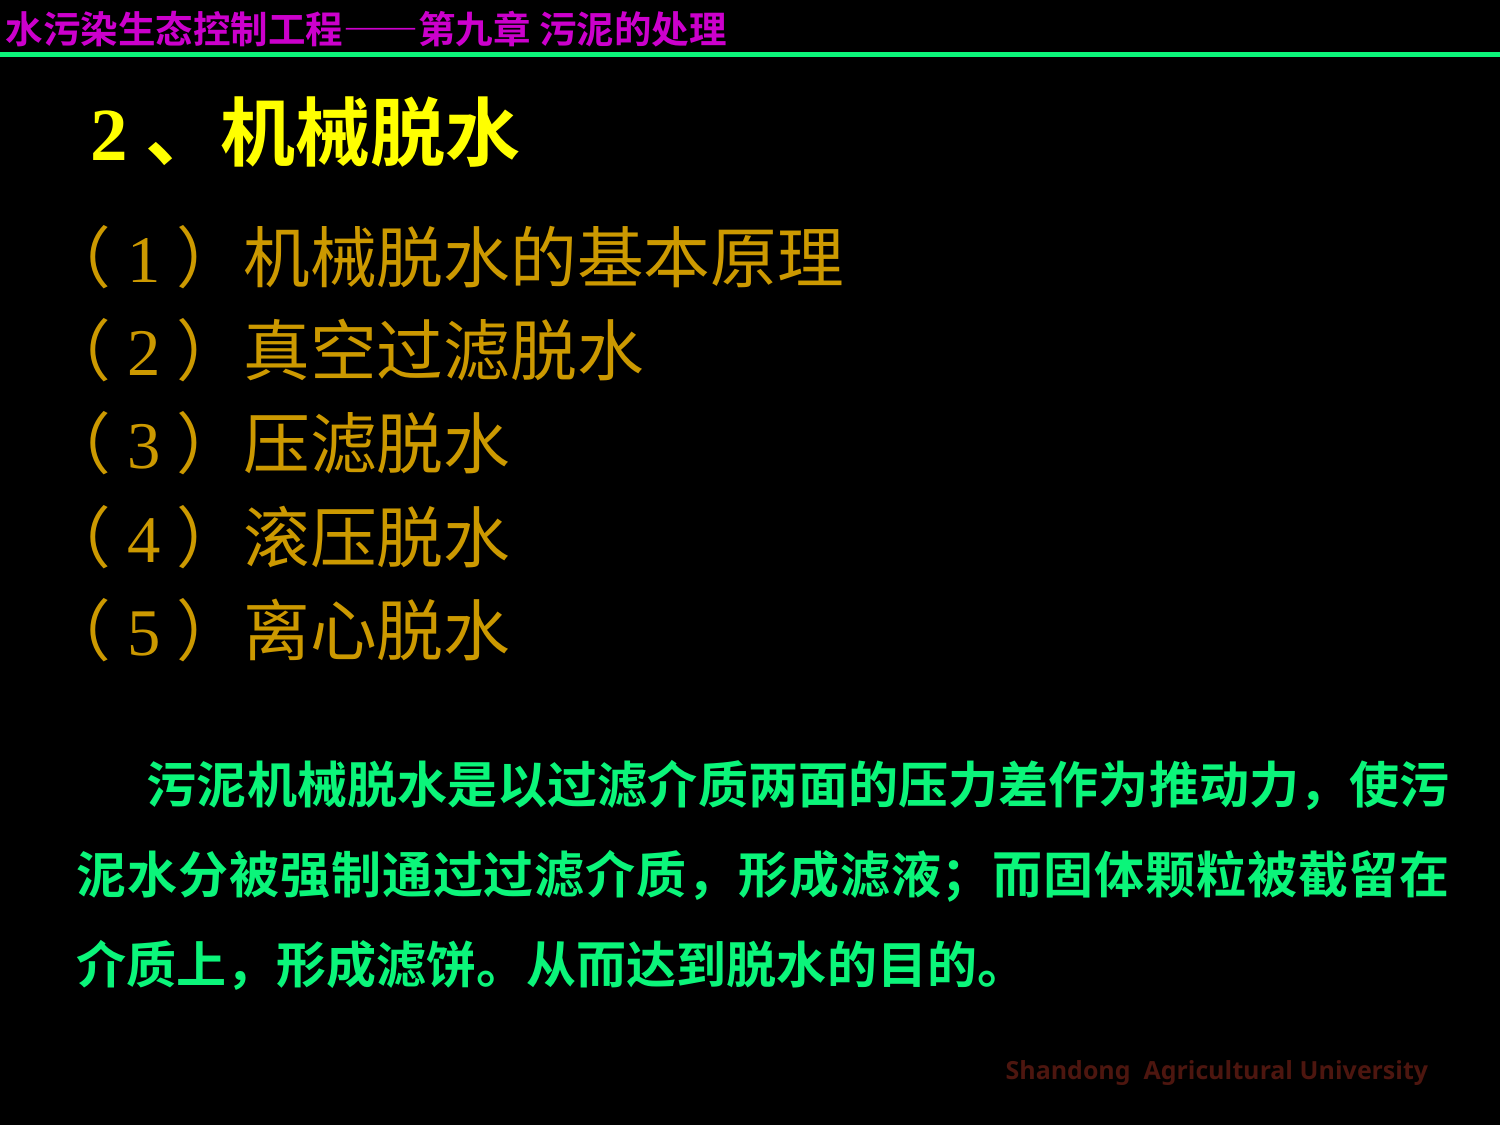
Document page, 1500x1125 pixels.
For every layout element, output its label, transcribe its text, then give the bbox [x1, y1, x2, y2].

text_box 污泥机械脱水是以过滤介质两面的压力差作为推动力，使污泥水分被强制通过过滤介质，形成滤液；而固体颗粒被截留在介质上，形成滤饼。从而达到脱水的目的。 [5, 715, 1465, 1001]
list （1）机械脱水的基本原理 （2）真空过滤脱水 （3）压滤脱水 （4）滚压脱水 （5）离心脱水 [29, 208, 1380, 715]
title 2、机械脱水 [75, 0, 1425, 183]
